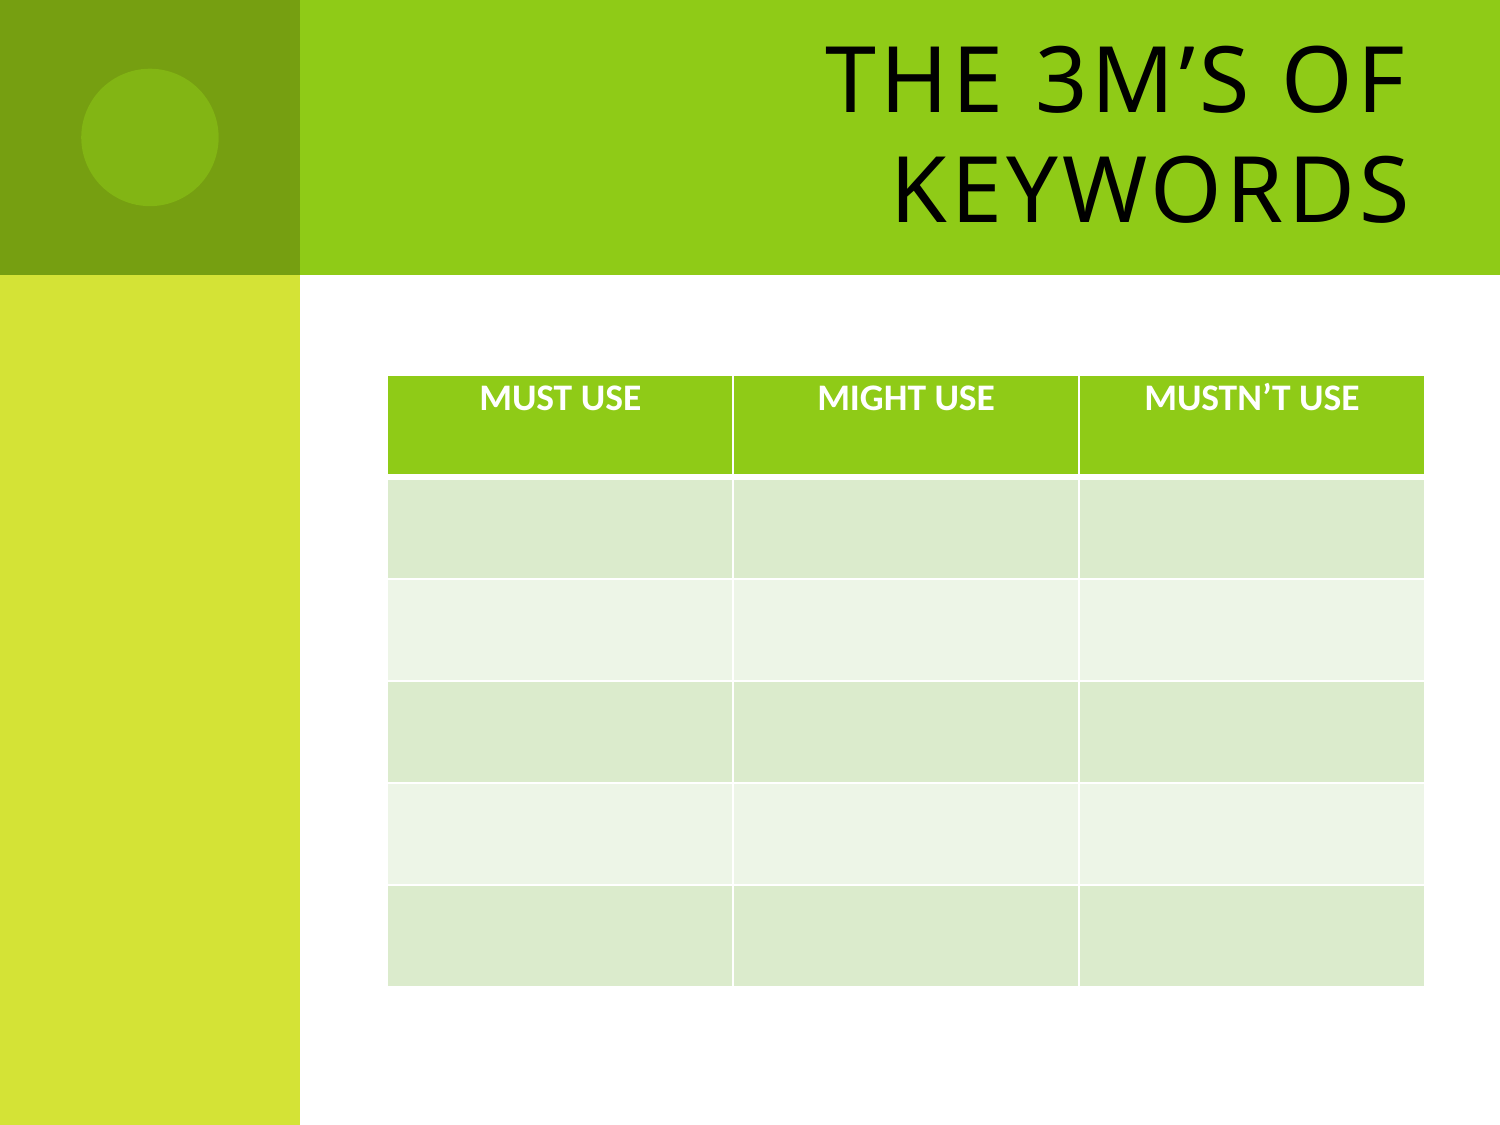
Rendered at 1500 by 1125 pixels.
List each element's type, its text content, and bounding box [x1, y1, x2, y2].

table_cell [388, 580, 732, 680]
table_cell [734, 784, 1078, 884]
table_cell [734, 480, 1078, 578]
table_cell [1080, 480, 1424, 578]
title The 3M’s of Keywords [399, 37, 1425, 225]
table_cell [388, 682, 732, 782]
table_cell [1080, 886, 1424, 986]
table_header MIGHT USE [734, 376, 1078, 474]
table_cell [734, 580, 1078, 680]
table_cell [1080, 682, 1424, 782]
table_cell [734, 682, 1078, 782]
table_cell [1080, 580, 1424, 680]
table_cell [388, 784, 732, 884]
table_header MUSTN’T USE [1080, 376, 1424, 474]
table_cell [1080, 784, 1424, 884]
table_cell [388, 886, 732, 986]
table_header MUST USE [388, 376, 732, 474]
table_cell [388, 480, 732, 578]
table_cell [734, 886, 1078, 986]
